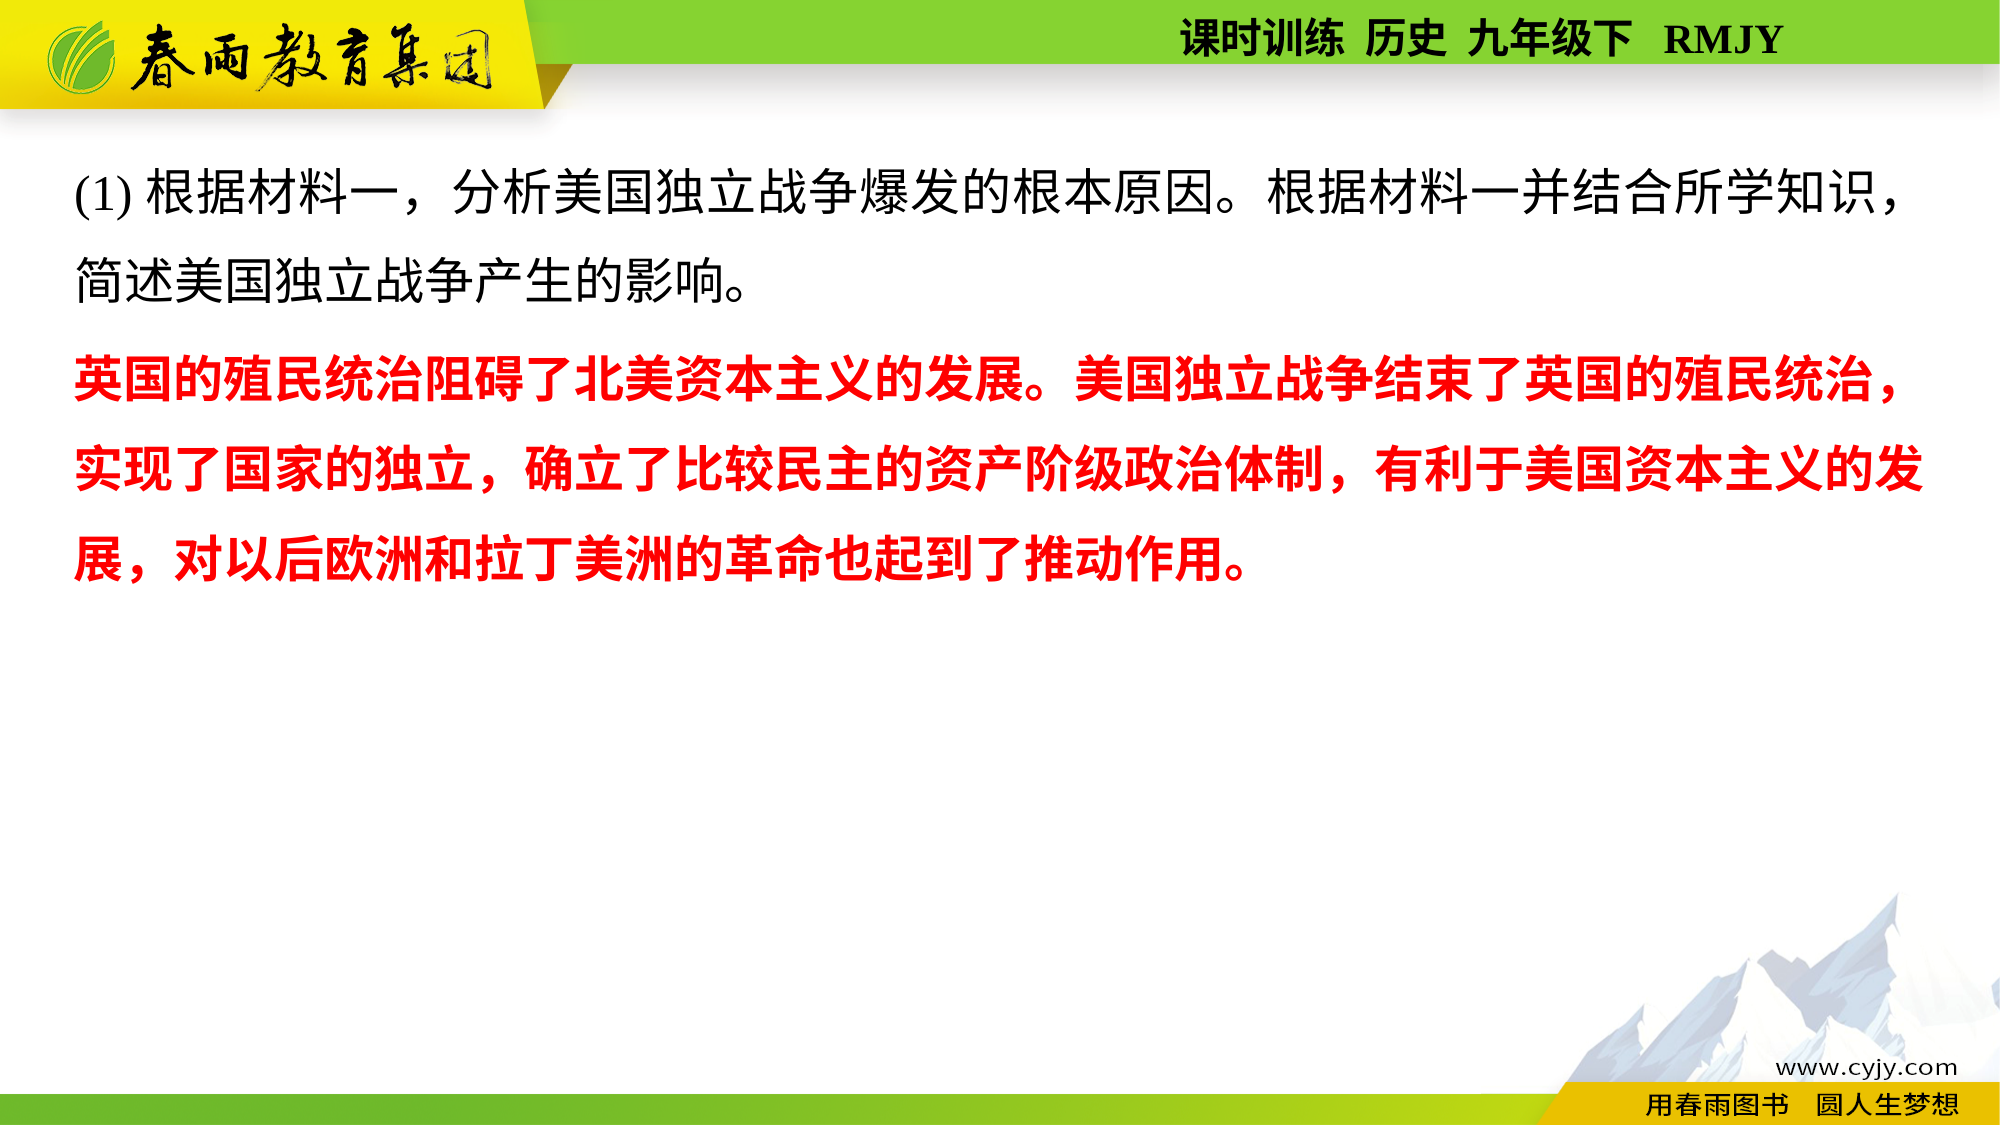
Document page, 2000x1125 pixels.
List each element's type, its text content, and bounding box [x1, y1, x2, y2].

text_box 英国的殖民统治阻碍了北美资本主义的发展。美国独立战争结束了英国的殖民统治，实现了国家的独立，确立了比较民主的资产阶级政治体制，有利于美国资本主义的发展，对以后欧洲和拉丁美洲的革命也起到了推动作用。 [59, 310, 1957, 595]
picture [0, 0, 2000, 1125]
list (1)根据材料一，分析美国独立战争爆发的根本原因。根据材料一并结合所学知识，简述美国独立战争产生的影响。 [59, 122, 1944, 308]
